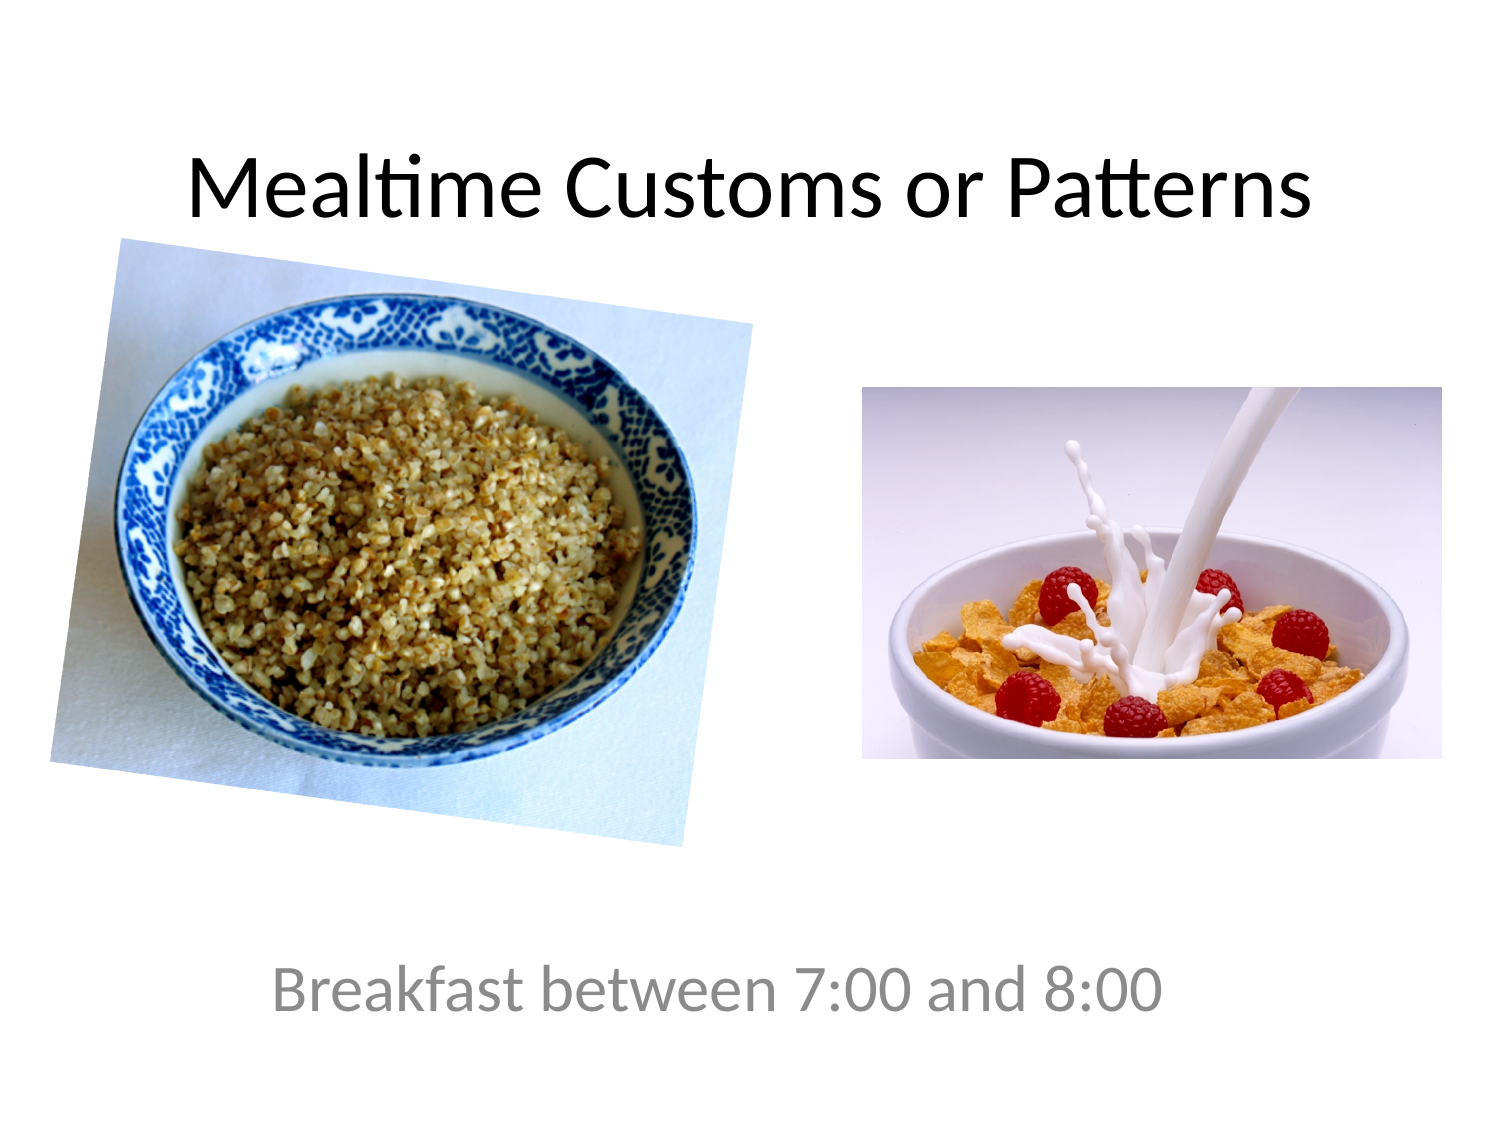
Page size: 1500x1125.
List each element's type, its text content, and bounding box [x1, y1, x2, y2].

picture [51, 239, 752, 846]
subtitle Breakfast between 7:00 and 8:00 [200, 937, 1250, 1100]
title Mealtime Customs or Patterns [112, 75, 1388, 288]
picture [862, 387, 1443, 759]
